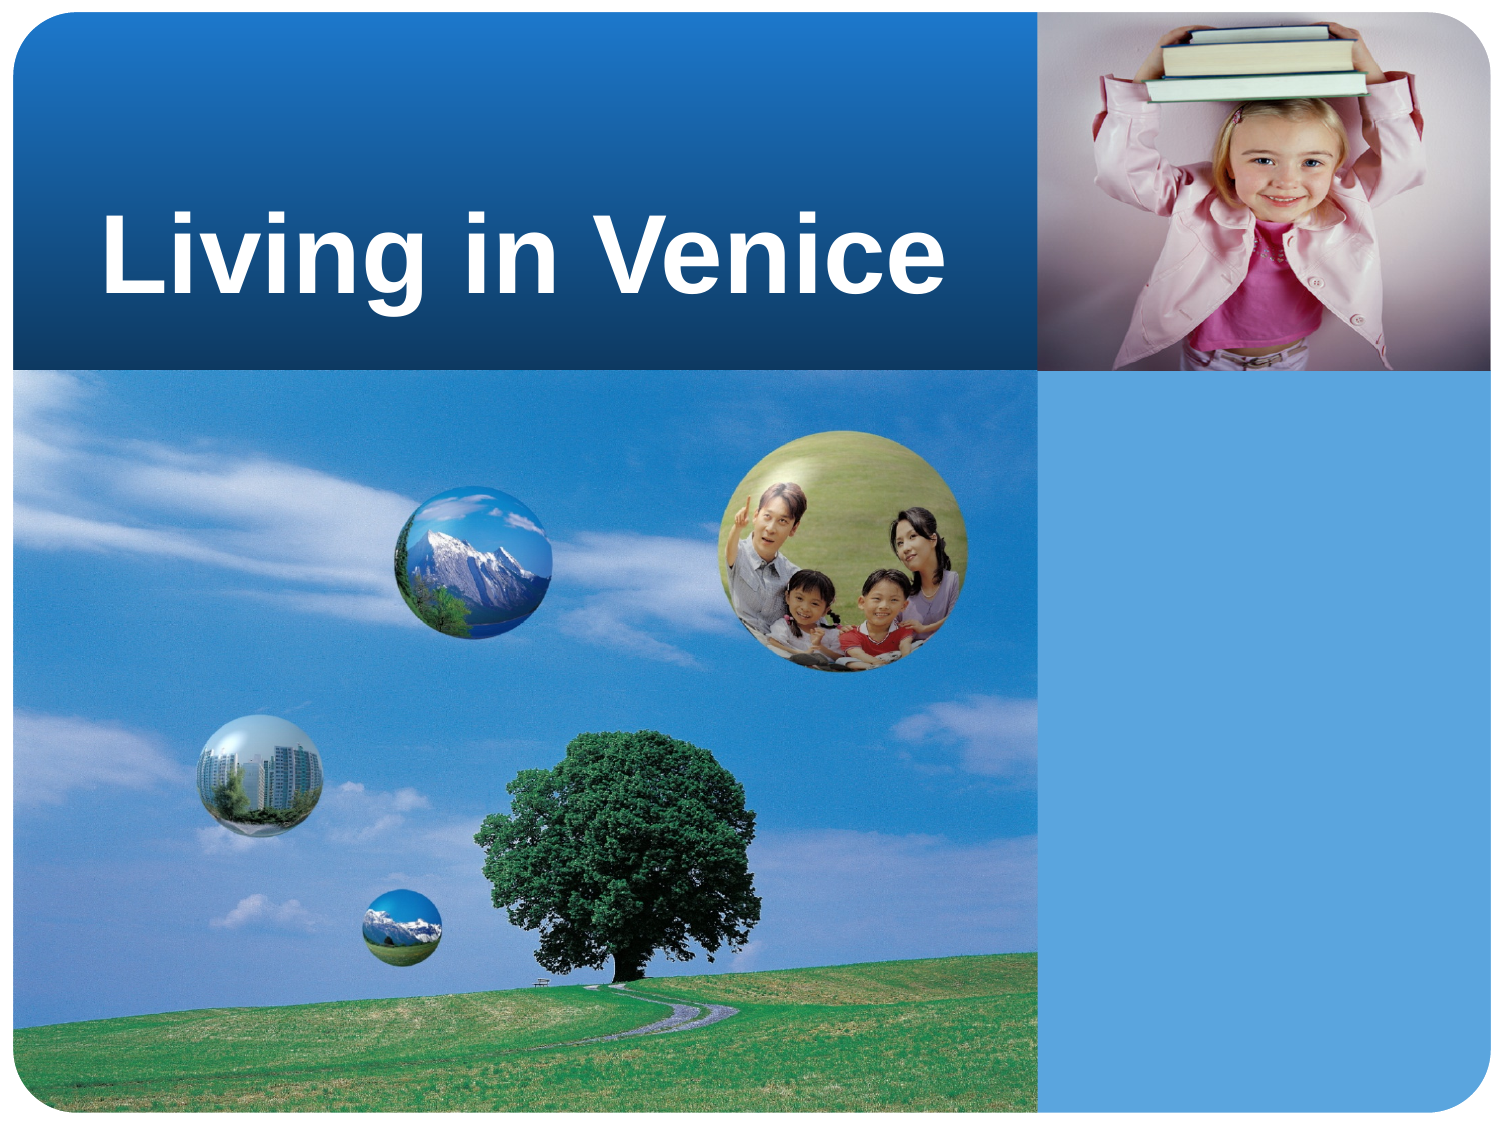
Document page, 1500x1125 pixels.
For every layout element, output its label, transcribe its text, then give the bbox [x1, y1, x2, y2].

title Living in Venice [76, 148, 965, 350]
picture [14, 13, 1490, 1112]
